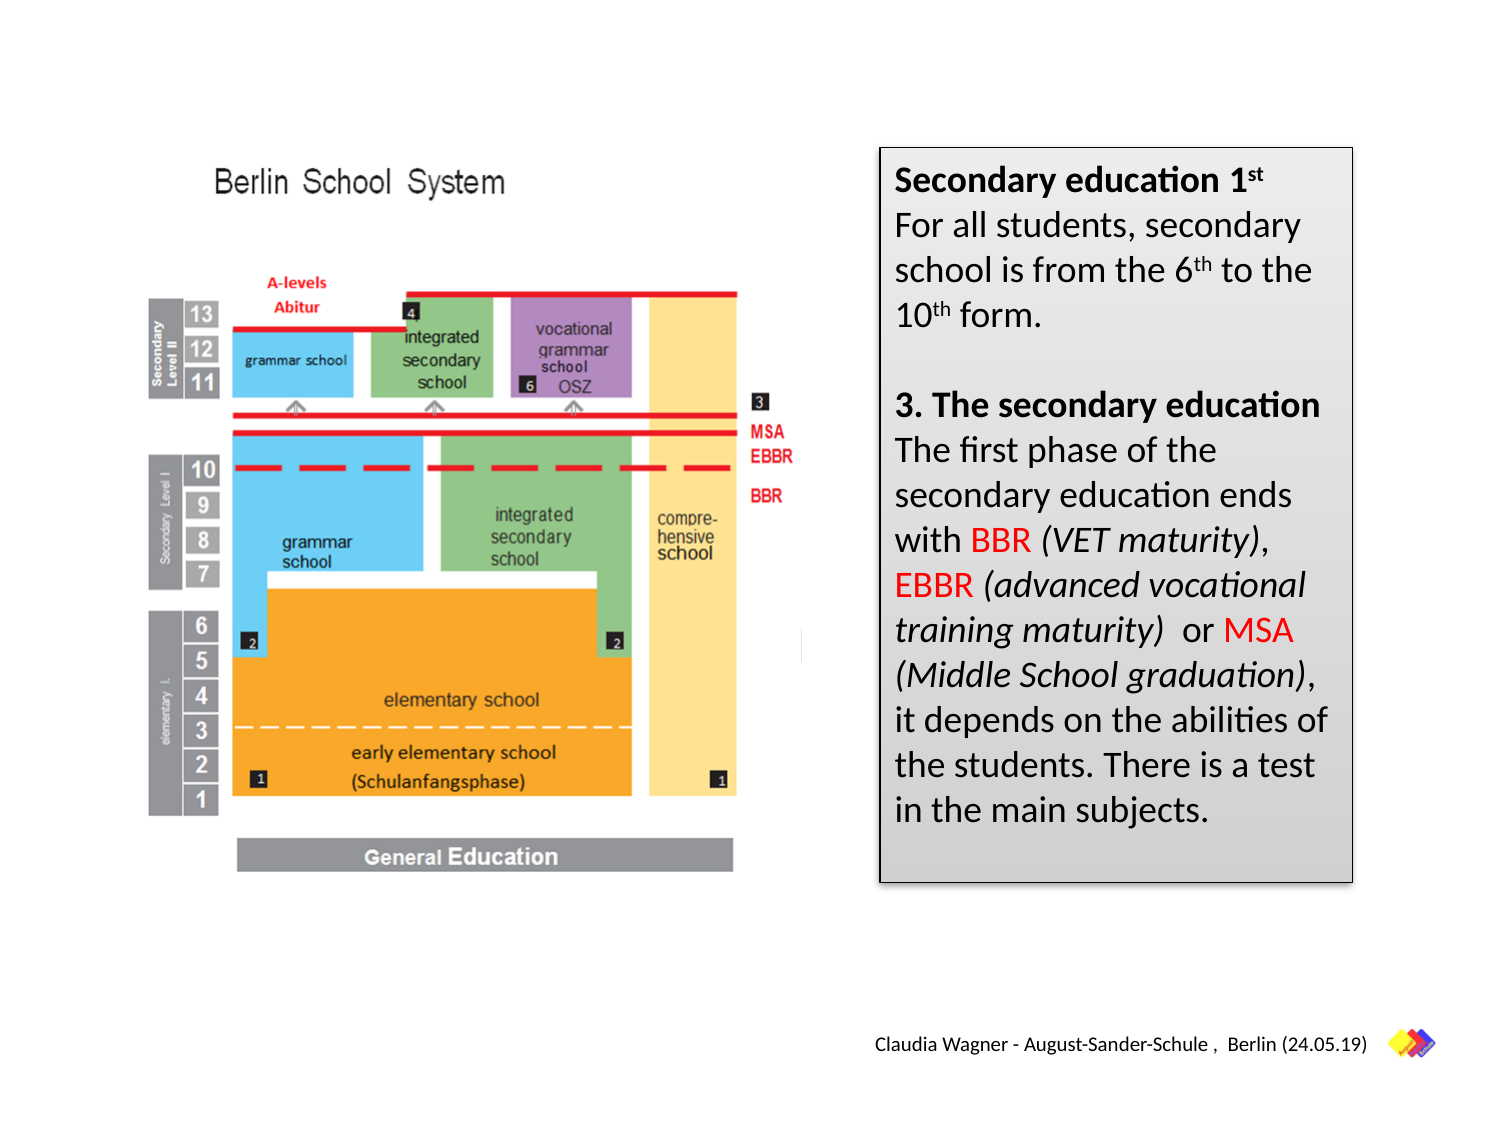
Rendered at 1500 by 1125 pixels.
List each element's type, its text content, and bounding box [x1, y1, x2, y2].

text_box Secondary education 1st For all students, secondary school is from the 6th to the 10th form. 3. The secondary education The first phase of the secondary education ends with BBR (VET maturity), EBBR (advanced vocational training maturity) or MSA (Middle School graduation), it depends on the abilities of the students. There is a test in the main subjects. [879, 147, 1353, 883]
picture [135, 147, 803, 892]
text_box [855, 1022, 1436, 1064]
